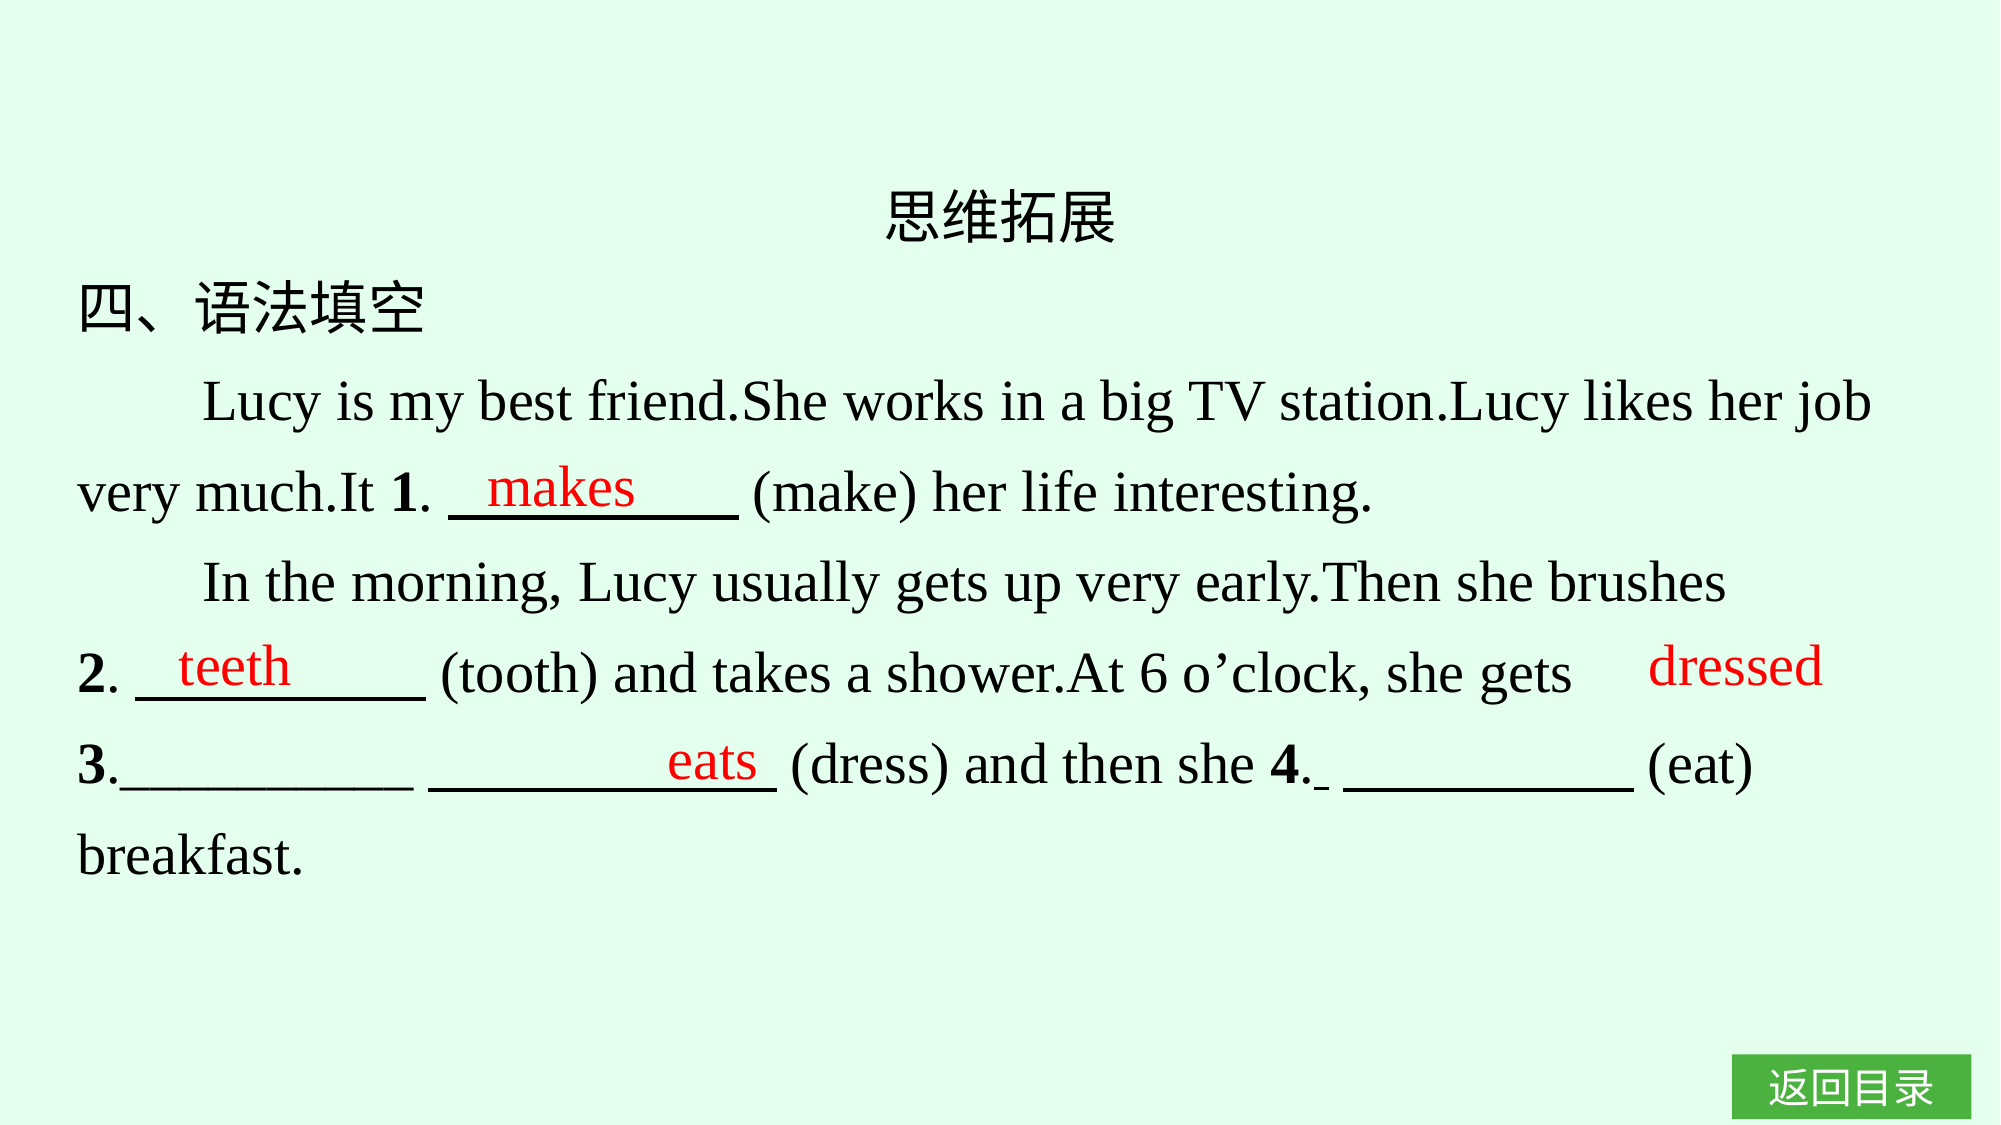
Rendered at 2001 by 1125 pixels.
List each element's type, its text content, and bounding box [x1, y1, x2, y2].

text_box teeth [164, 605, 308, 705]
text_box dressed [1634, 605, 1839, 705]
text_box makes [473, 426, 652, 526]
text_box eats [653, 699, 774, 799]
text_box 思维拓展 四、语法填空 Lucy is my best friend.She works in a big TV station.Lucy likes her job very much.It 1. (make) her life interesting. In the morning, Lucy usually gets up very early.Then she brushes 2. (tooth) and takes a shower.At 6 o’clock, she gets 3.__________ (dress) and then she 4. (eat) breakfast. [62, 151, 1938, 894]
